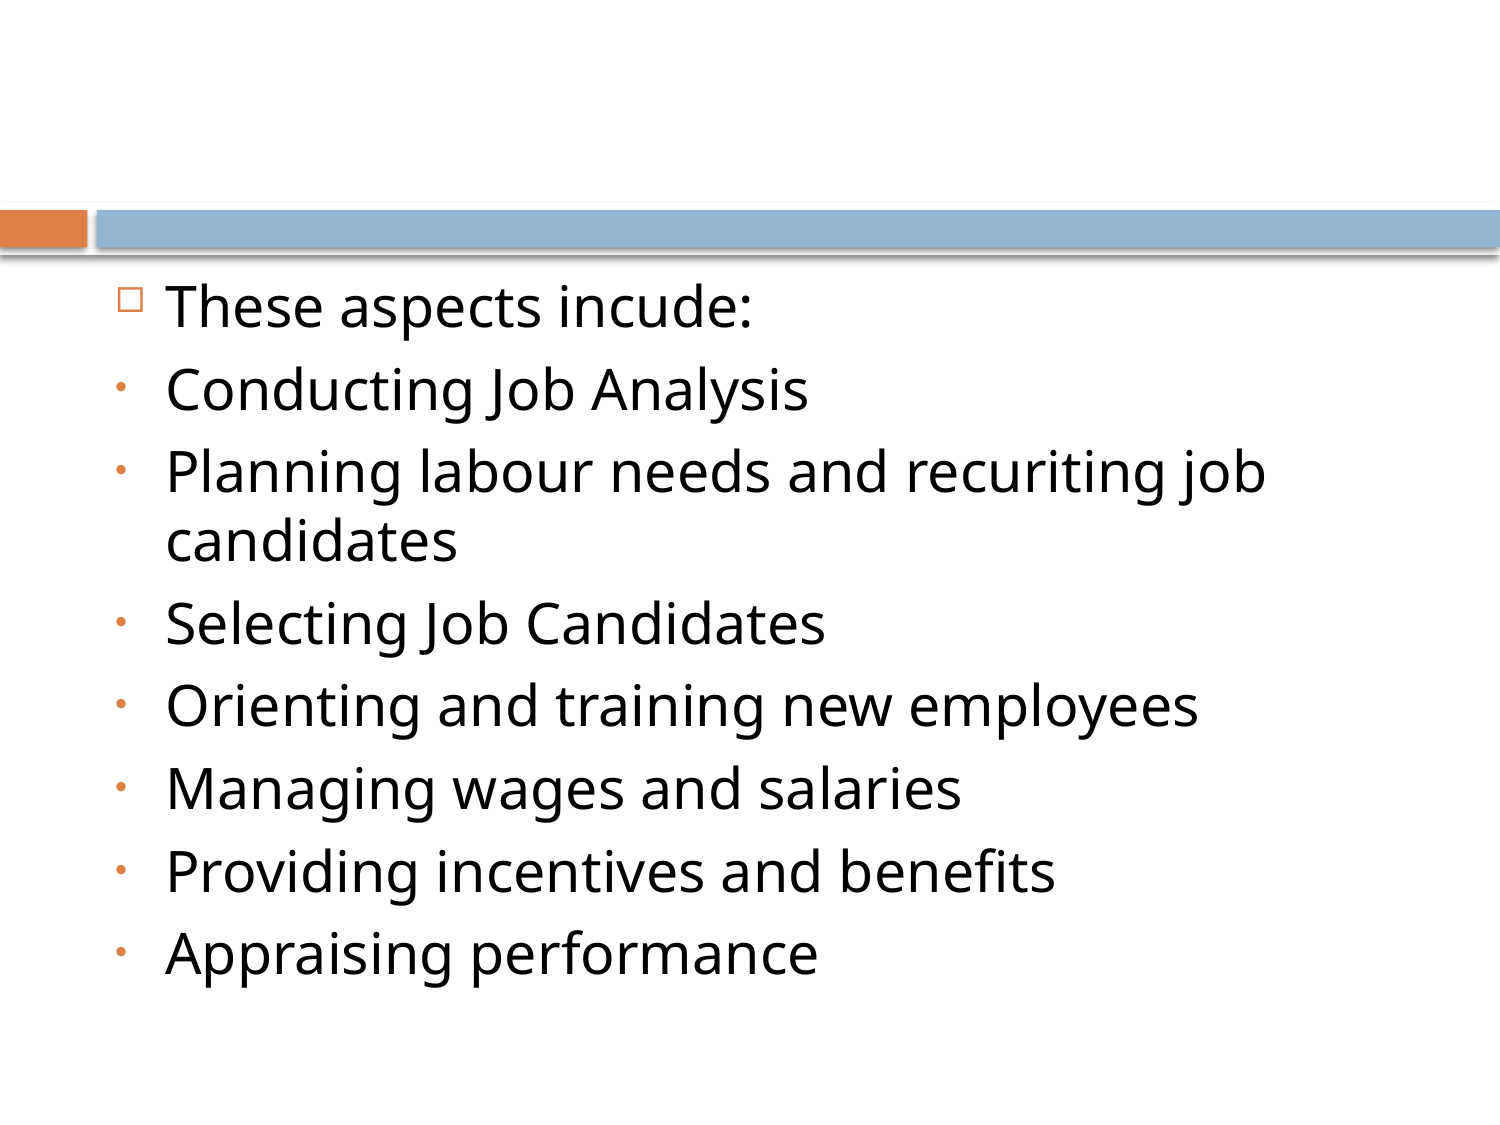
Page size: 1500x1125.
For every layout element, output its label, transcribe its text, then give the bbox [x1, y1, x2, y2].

list These aspects incude: Conducting Job Analysis Planning labour needs and recuriting job candidates Selecting Job Candidates Orienting and training new employees Managing wages and salaries Providing incentives and benefits Appraising performance [100, 262, 1438, 1000]
